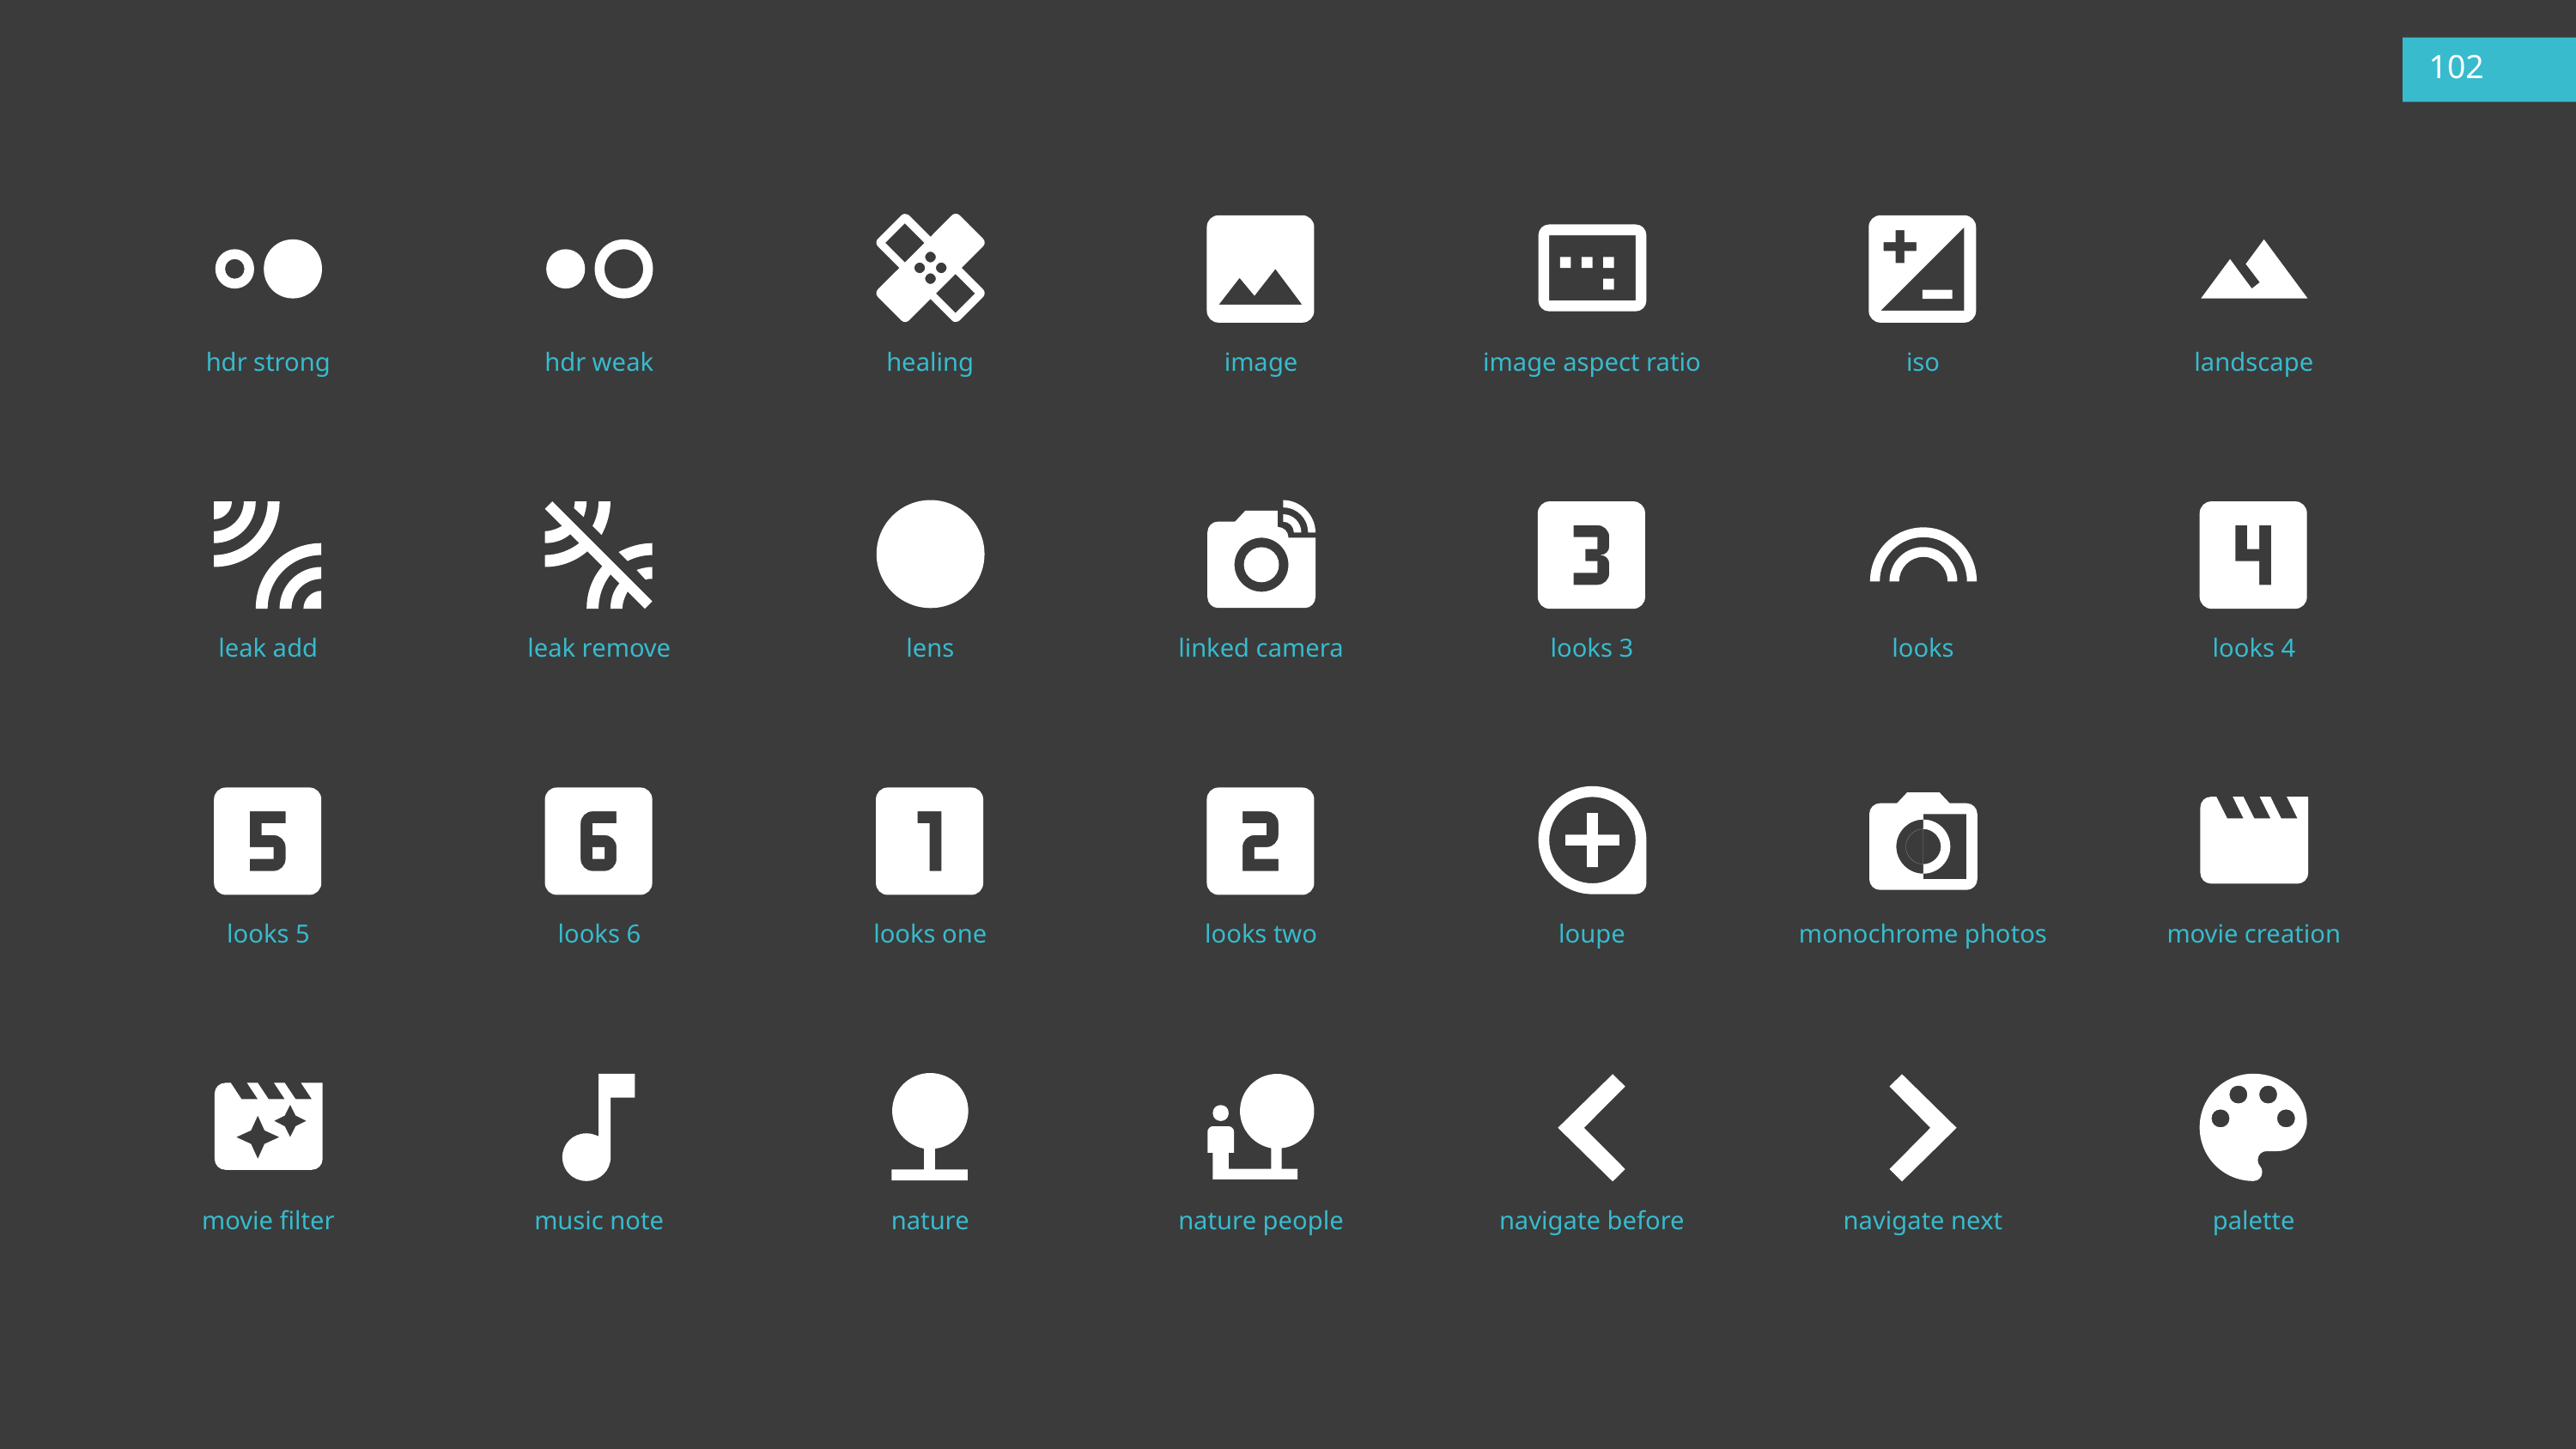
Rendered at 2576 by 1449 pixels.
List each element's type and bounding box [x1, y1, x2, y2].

text_box [1207, 510, 1316, 609]
text_box [592, 501, 611, 536]
text_box [876, 787, 984, 895]
text_box [2199, 501, 2307, 609]
slide_number [2415, 35, 2502, 100]
text_box [214, 501, 256, 543]
text_box [544, 787, 653, 895]
text_box [562, 1073, 635, 1181]
text_box [546, 249, 586, 289]
text_box [1538, 785, 1647, 894]
text_box [214, 1082, 323, 1170]
text_box [89, 912, 2433, 955]
text_box [594, 239, 653, 299]
text_box [89, 339, 2433, 383]
text_box [1889, 1074, 1957, 1182]
text_box [214, 501, 280, 567]
text_box [1207, 1074, 1315, 1179]
text_box [1869, 527, 1978, 582]
text_box [89, 626, 2433, 669]
text_box [1558, 1074, 1625, 1182]
text_box [1283, 514, 1302, 533]
text_box [1537, 501, 1645, 609]
text_box [2200, 797, 2309, 884]
text_box [1538, 224, 1647, 312]
text_box [303, 591, 322, 609]
text_box [876, 213, 985, 323]
text_box [1868, 215, 1977, 323]
text_box [1869, 792, 1978, 890]
text_box [1283, 500, 1316, 533]
text_box [255, 543, 322, 609]
text_box [215, 249, 254, 289]
text_box [544, 501, 653, 609]
text_box [574, 501, 587, 518]
text_box [2201, 239, 2308, 299]
text_box [2199, 1073, 2307, 1181]
text_box [618, 543, 653, 561]
text_box [89, 1197, 2433, 1241]
text_box [214, 501, 233, 519]
text_box [279, 567, 322, 609]
text_box [1889, 547, 1958, 582]
text_box [264, 239, 323, 299]
text_box [876, 500, 985, 609]
text_box [1206, 215, 1315, 323]
text_box [214, 787, 322, 895]
text_box [636, 567, 653, 580]
text_box [1206, 787, 1315, 895]
text_box [891, 1073, 969, 1181]
text_box [1212, 1105, 1229, 1121]
